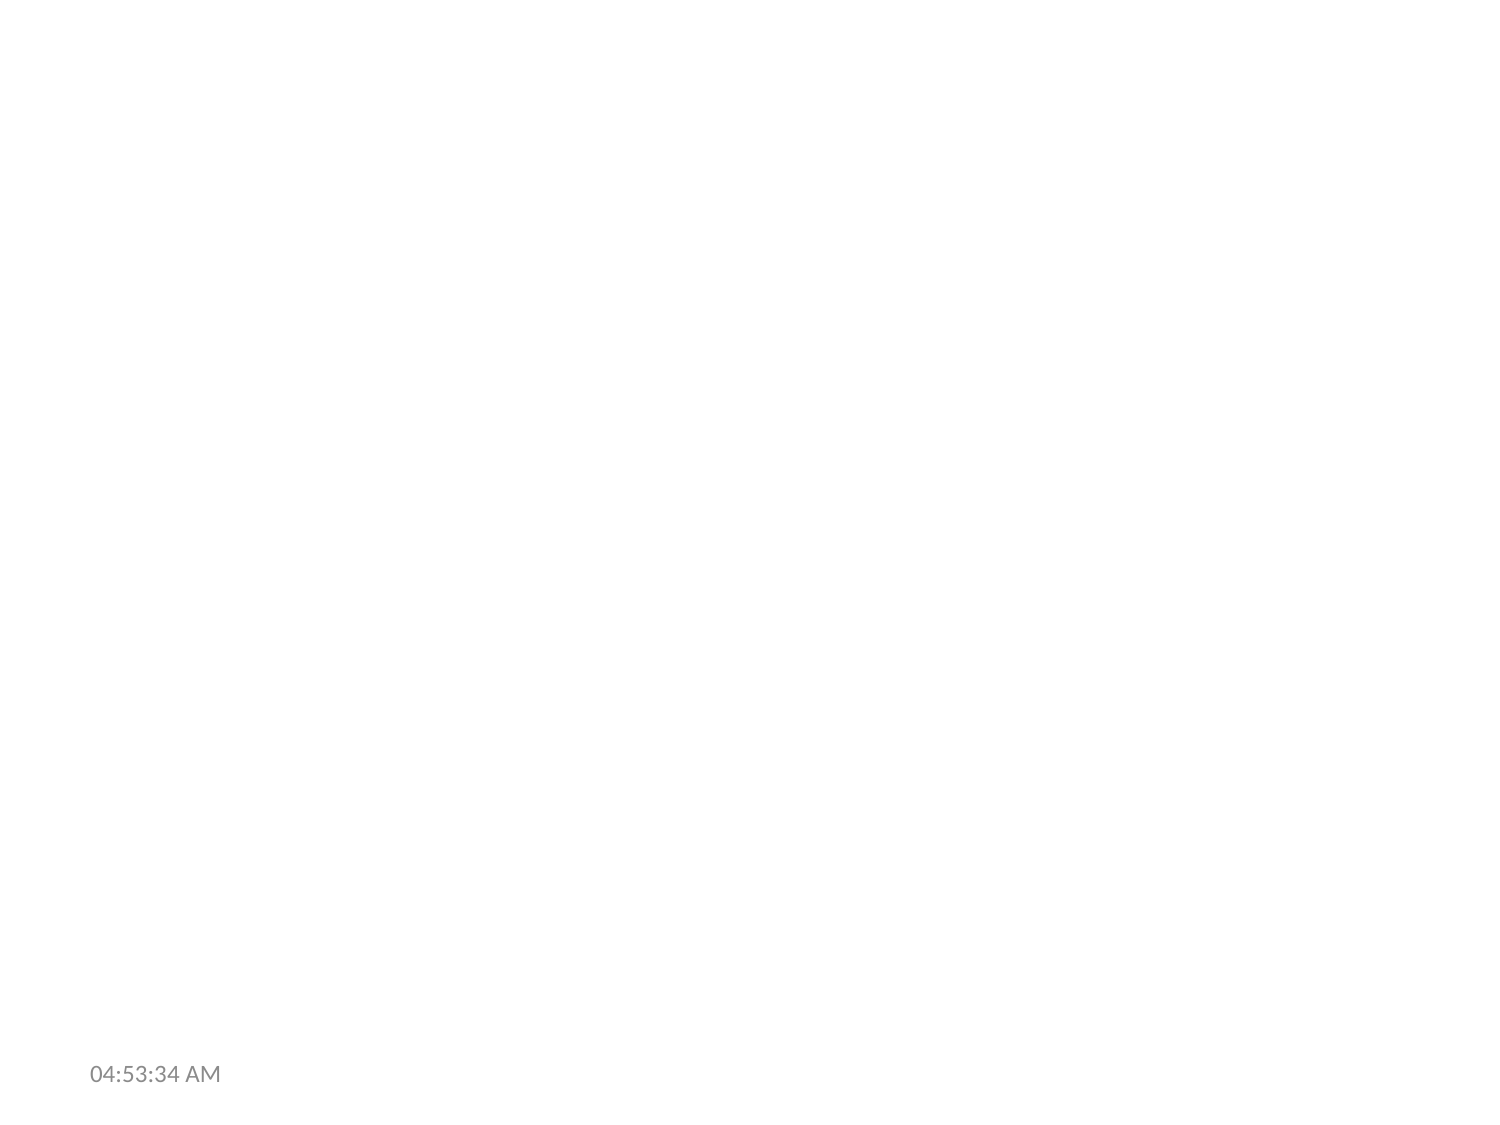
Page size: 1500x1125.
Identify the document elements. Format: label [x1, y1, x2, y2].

slide_number [75, 1042, 425, 1103]
